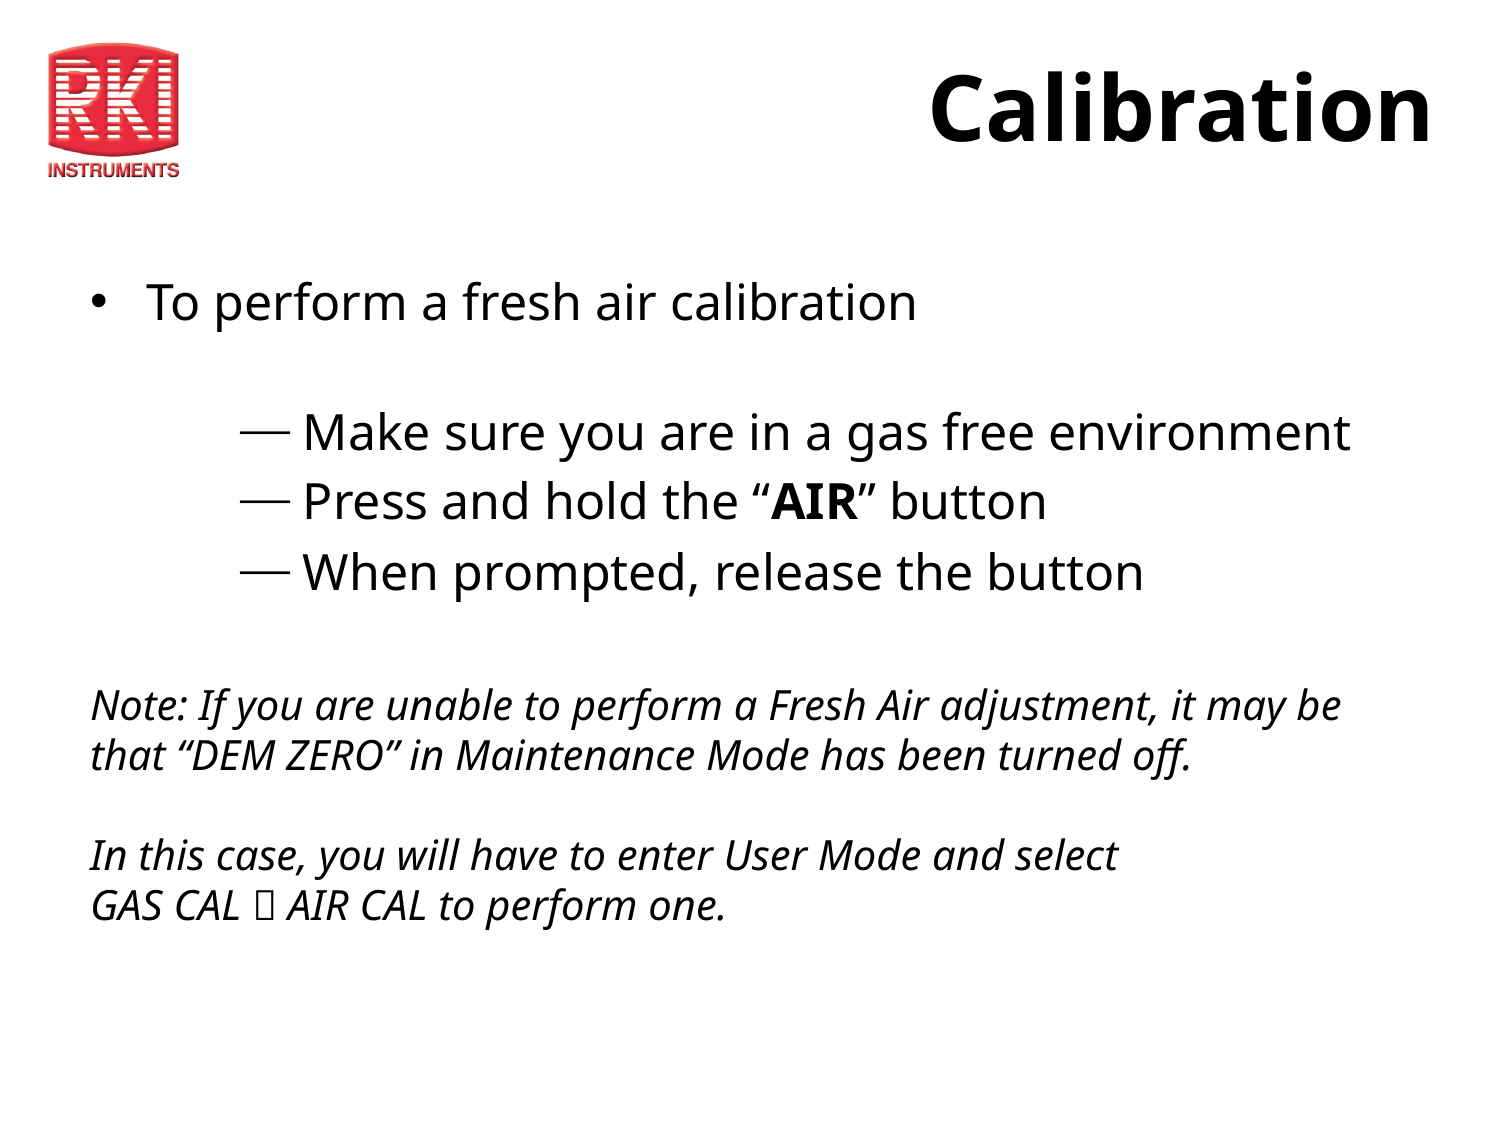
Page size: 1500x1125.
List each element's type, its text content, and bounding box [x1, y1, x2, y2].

picture [37, 37, 188, 184]
title Calibration [175, 49, 1451, 161]
list To perform a fresh air calibration ⎯ Make sure you are in a gas free environment ⎯ Press and hold the “AIR” button ⎯ When prompted, release the button Note: If you are unable to perform a Fresh Air adjustment, it may be that “DEM ZERO” in Maintenance Mode has been turned off. In this case, you will have to enter User Mode and select GAS CAL  AIR CAL to perform one. [75, 262, 1425, 1005]
